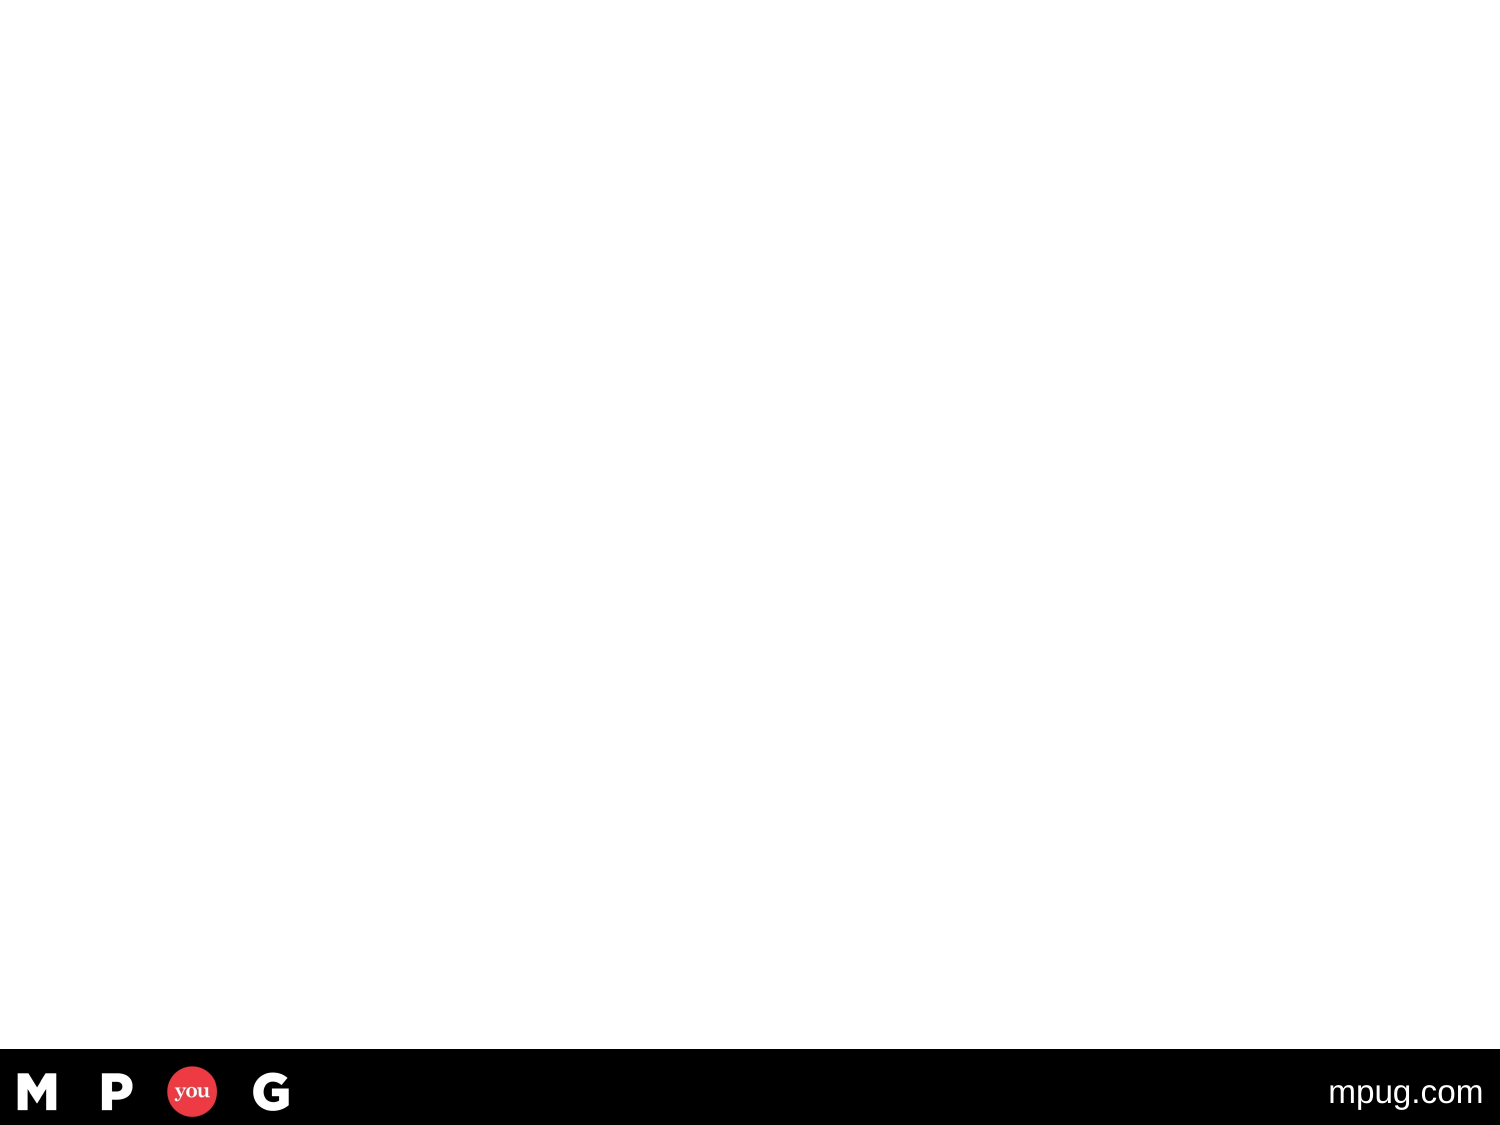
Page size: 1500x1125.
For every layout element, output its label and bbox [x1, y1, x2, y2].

picture [15, 1065, 291, 1119]
